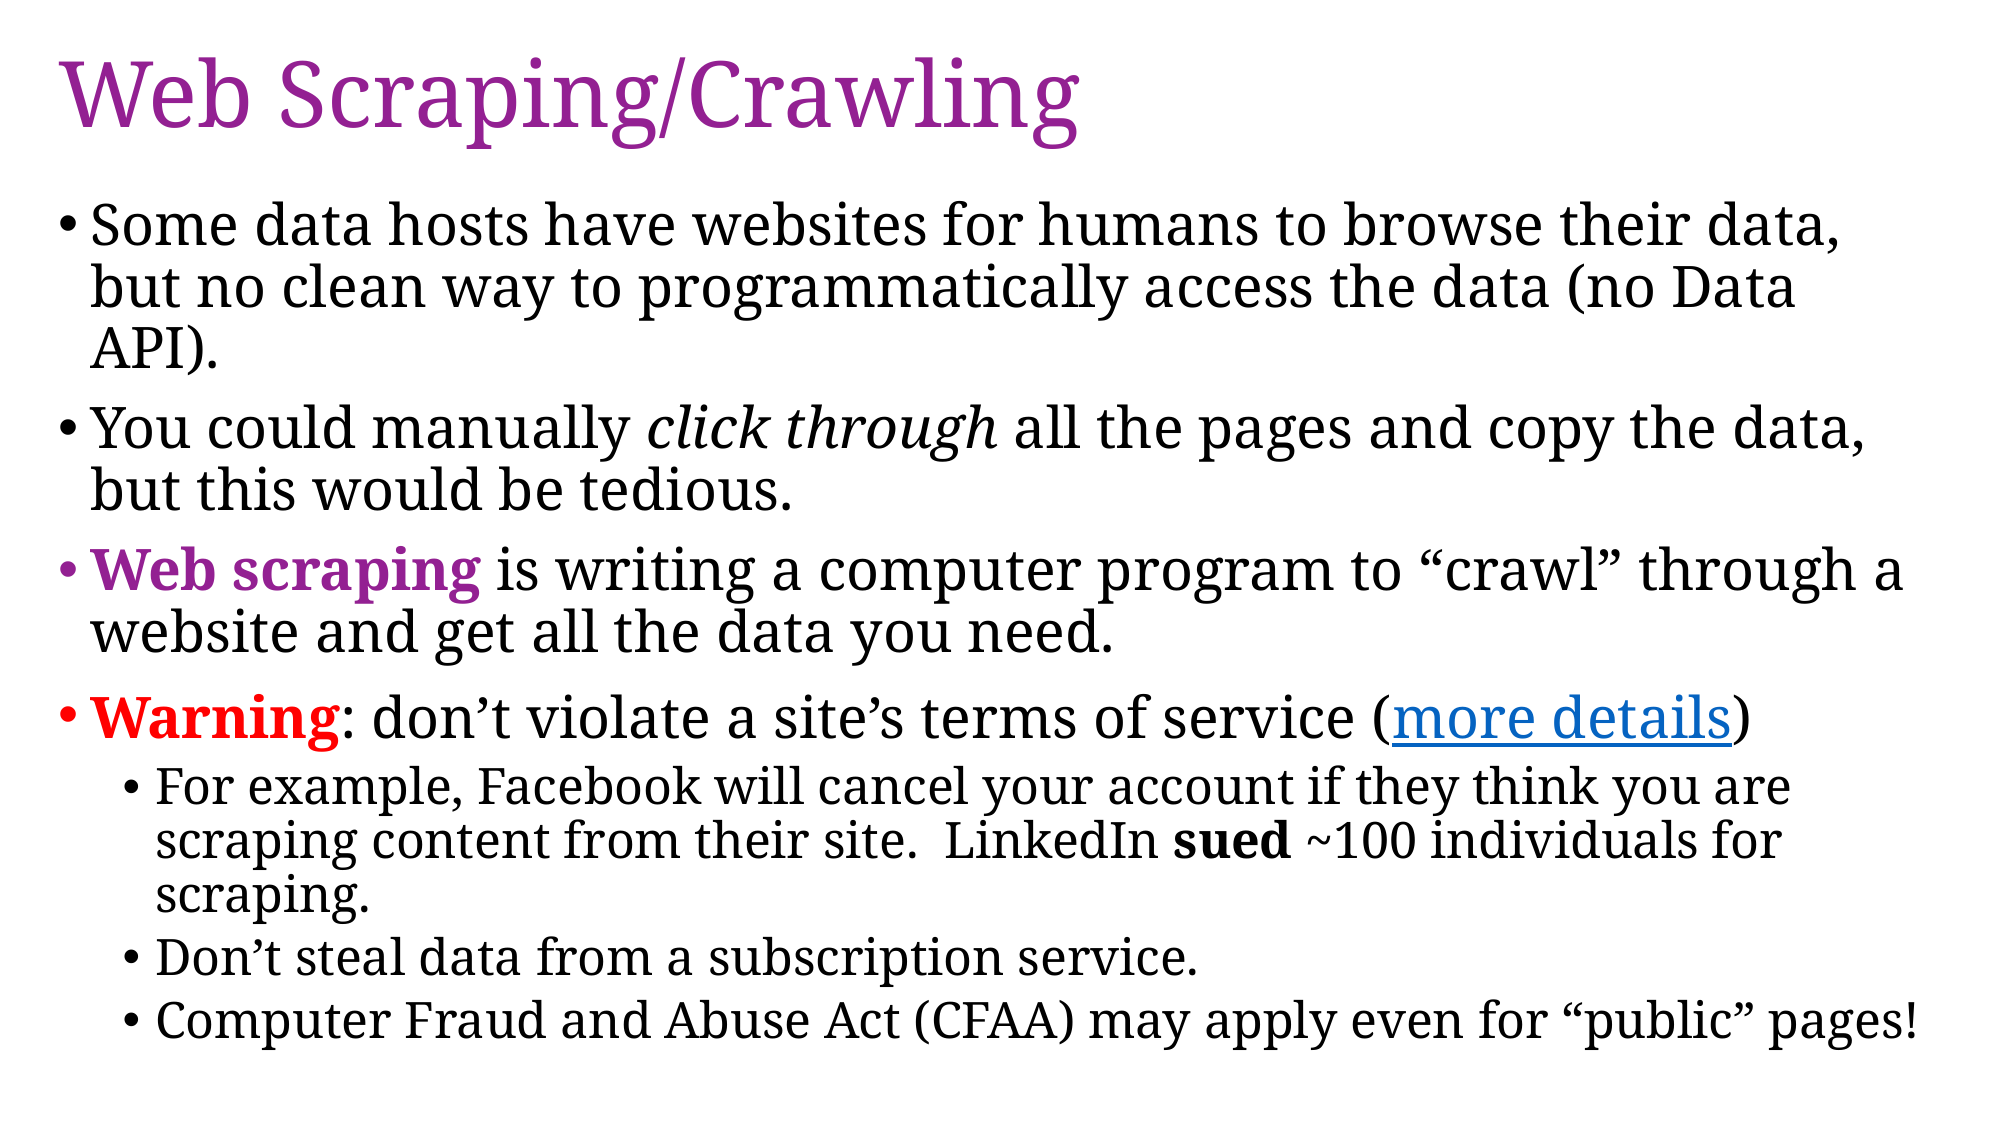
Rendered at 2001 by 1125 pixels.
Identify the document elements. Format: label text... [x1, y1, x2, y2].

list Some data hosts have websites for humans to browse their data, but no clean way to programmatically access the data (no Data API). You could manually click through all the pages and copy the data, but this would be tedious. Web scraping is writing a computer program to “crawl” through a website and get all the data you need. Warning: don’t violate a site’s terms of service (more details) For example, Facebook will cancel your account if they think you are scraping content from their site. LinkedIn sued ~100 individuals for scraping. Don’t steal data from a subscription service. Computer Fraud and Abuse Act (CFAA) may apply even for “public” pages! [43, 188, 1953, 1106]
title Web Scraping/Crawling [43, 25, 1953, 171]
